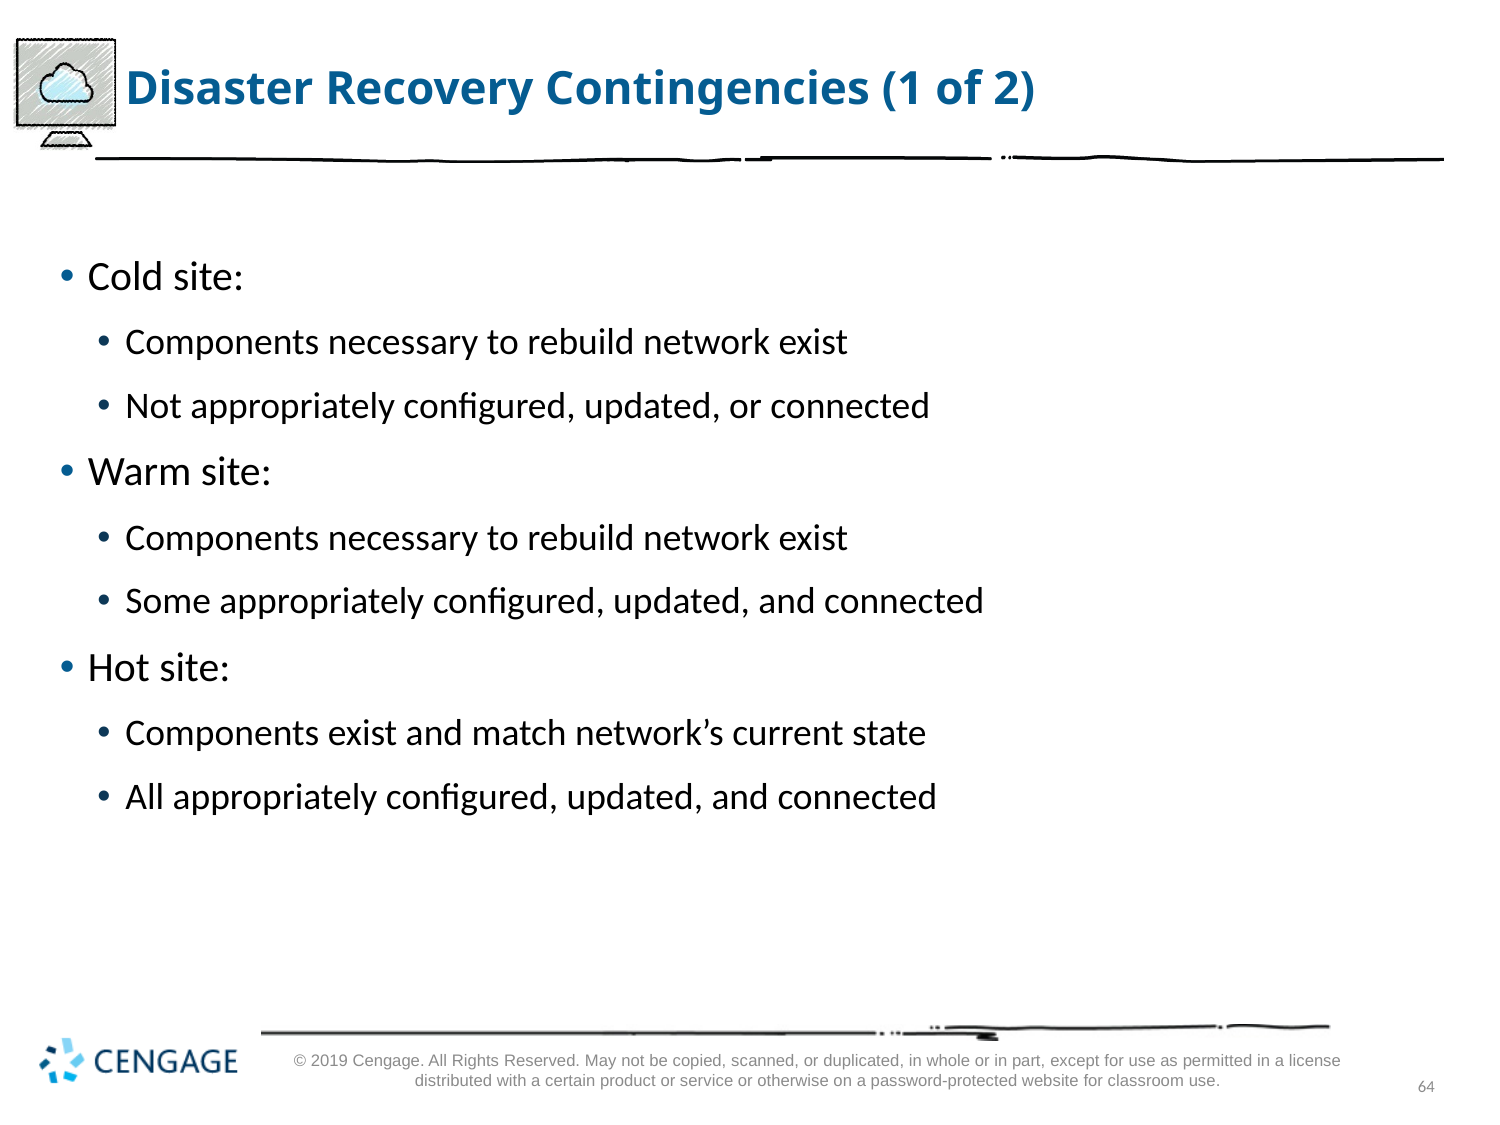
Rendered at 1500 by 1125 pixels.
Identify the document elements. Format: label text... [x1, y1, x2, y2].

picture [13, 36, 117, 151]
footer © 2019 Cengage. All Rights Reserved. May not be copied, scanned, or duplicated, in whole or in part, except for use as permitted in a license distributed with a certain product or service or otherwise on a password-protected website for classroom use. [262, 1050, 1375, 1091]
picture [261, 1024, 1331, 1041]
picture [95, 155, 1444, 163]
list Cold site: Components necessary to rebuild network exist Not appropriately configured, updated, or connected Warm site: Components necessary to rebuild network exist Some appropriately configured, updated, and connected Hot site: Components exist and match network’s current state All appropriately configured, updated, and connected [59, 252, 1441, 824]
title Disaster Recovery Contingencies (1 of 2) [125, 66, 1442, 116]
picture [19, 1024, 250, 1096]
